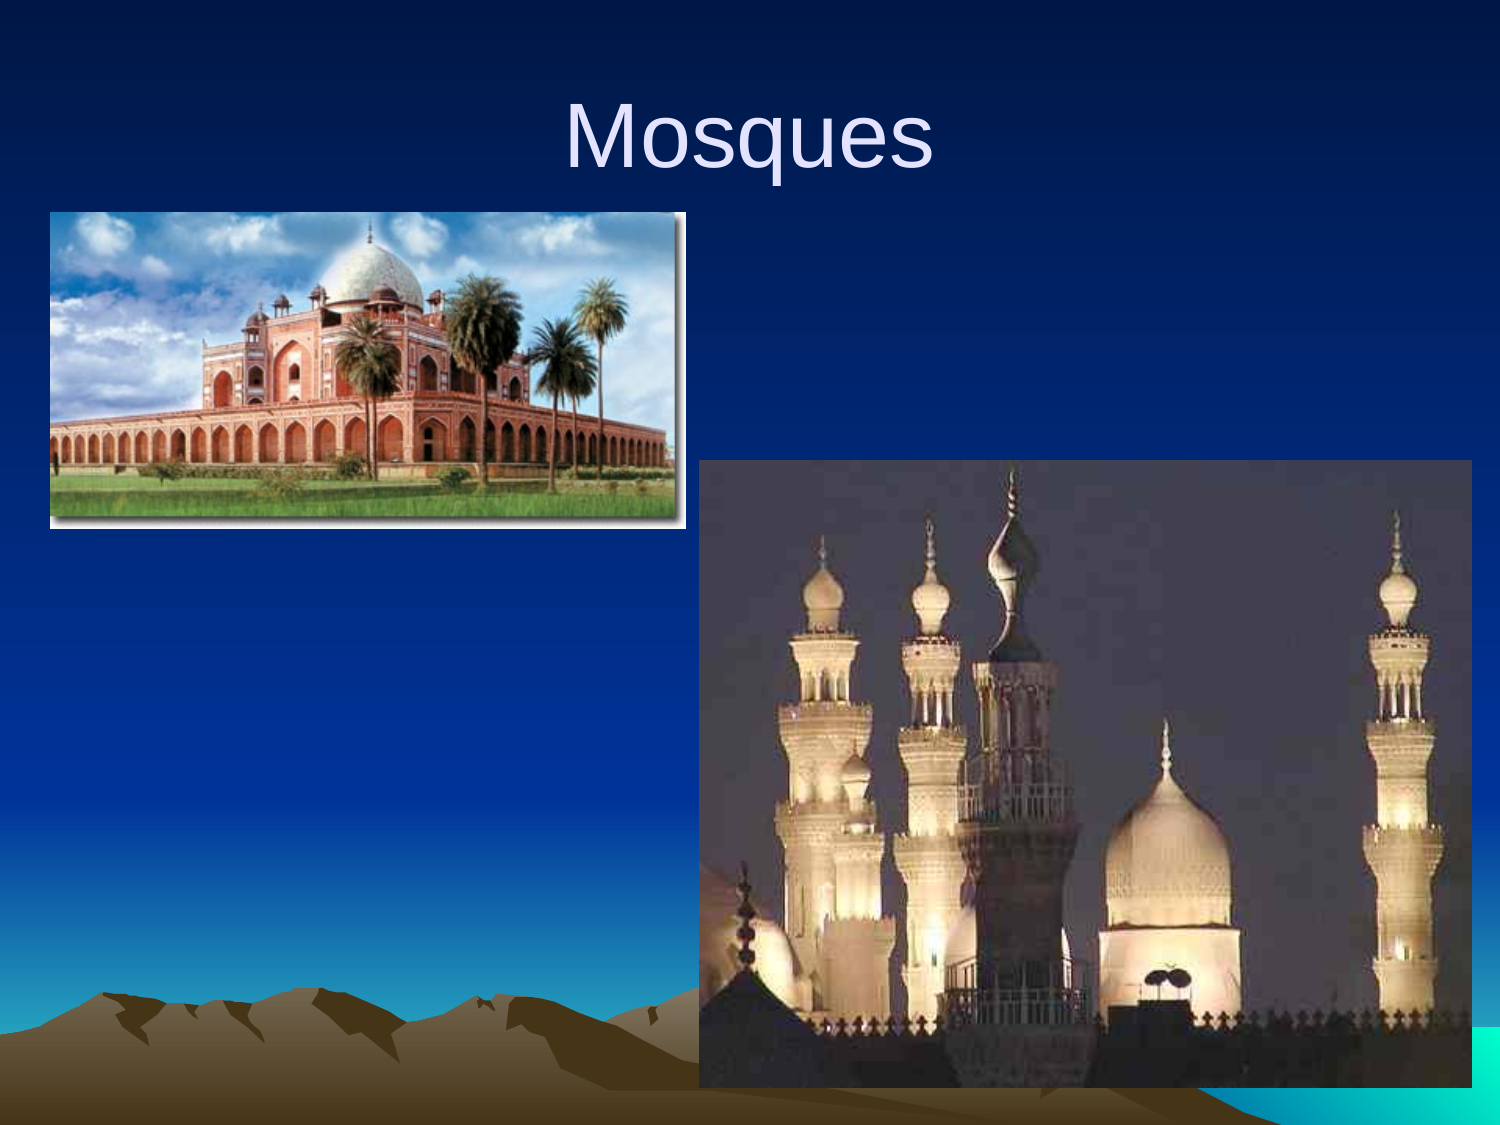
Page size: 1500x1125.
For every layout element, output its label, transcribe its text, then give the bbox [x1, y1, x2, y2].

picture [49, 212, 687, 529]
picture [699, 460, 1472, 1088]
title Mosques [74, 37, 1426, 226]
